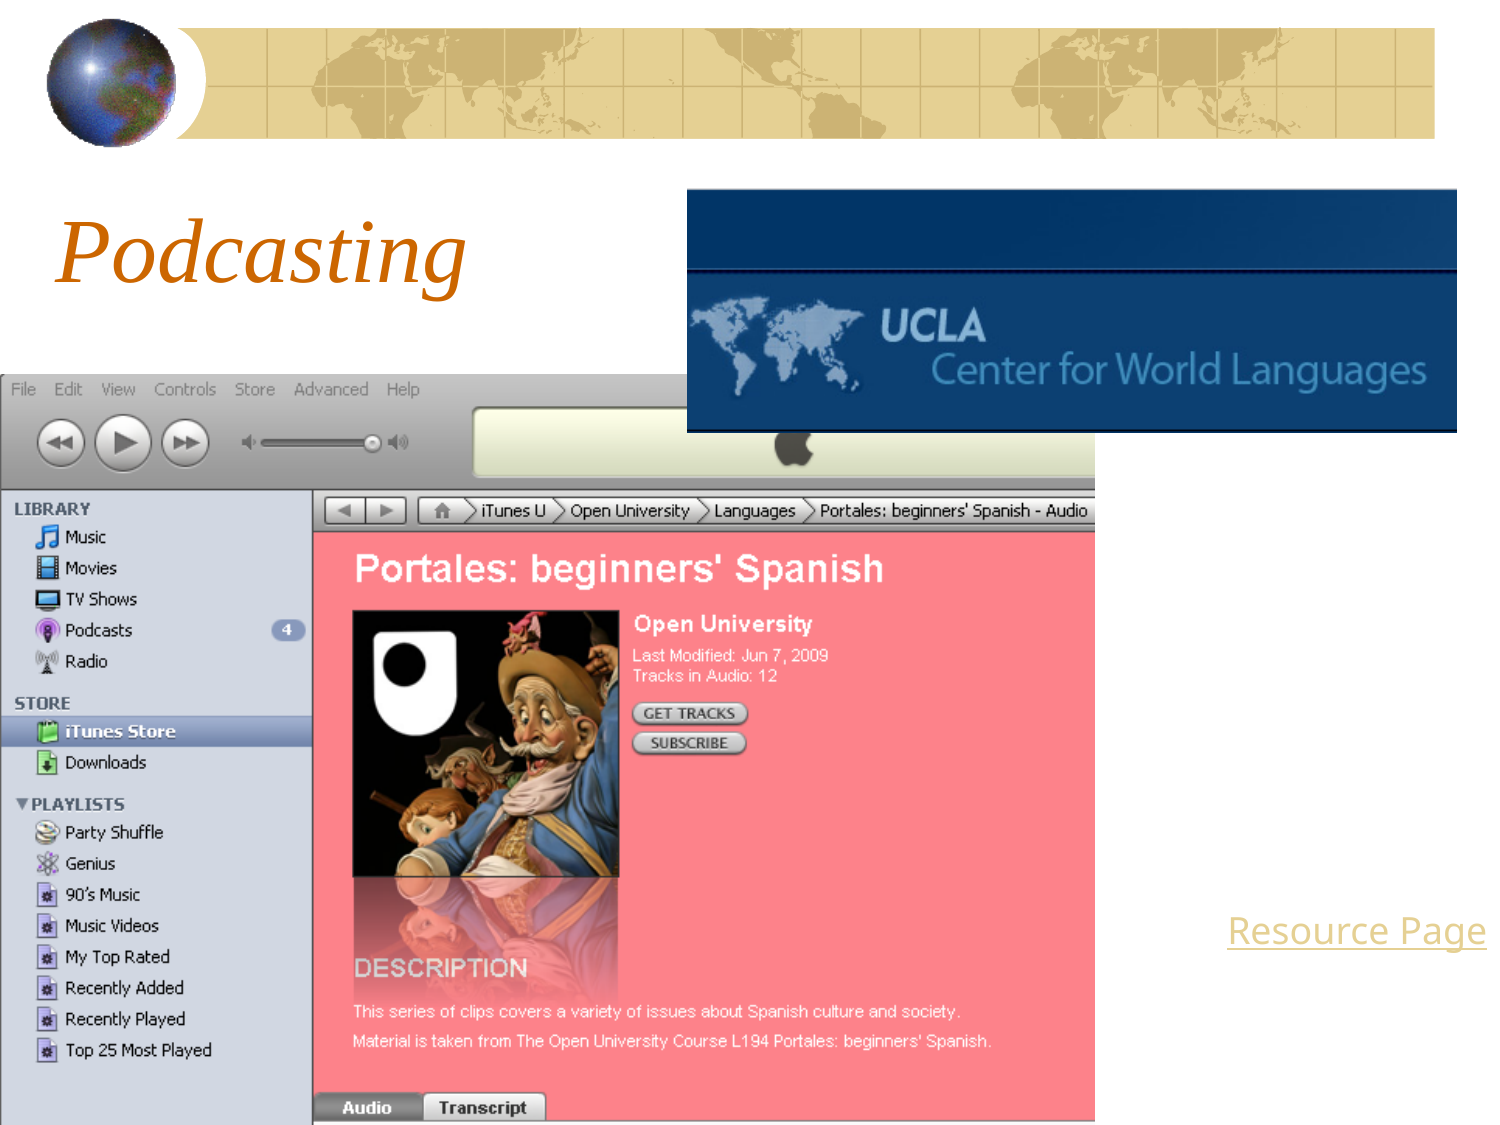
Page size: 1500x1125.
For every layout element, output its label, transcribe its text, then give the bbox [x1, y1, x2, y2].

picture [42, 14, 190, 151]
text_box Resource Page [1212, 899, 1500, 966]
title Podcasting [40, 152, 1316, 341]
picture [0, 187, 1457, 1125]
